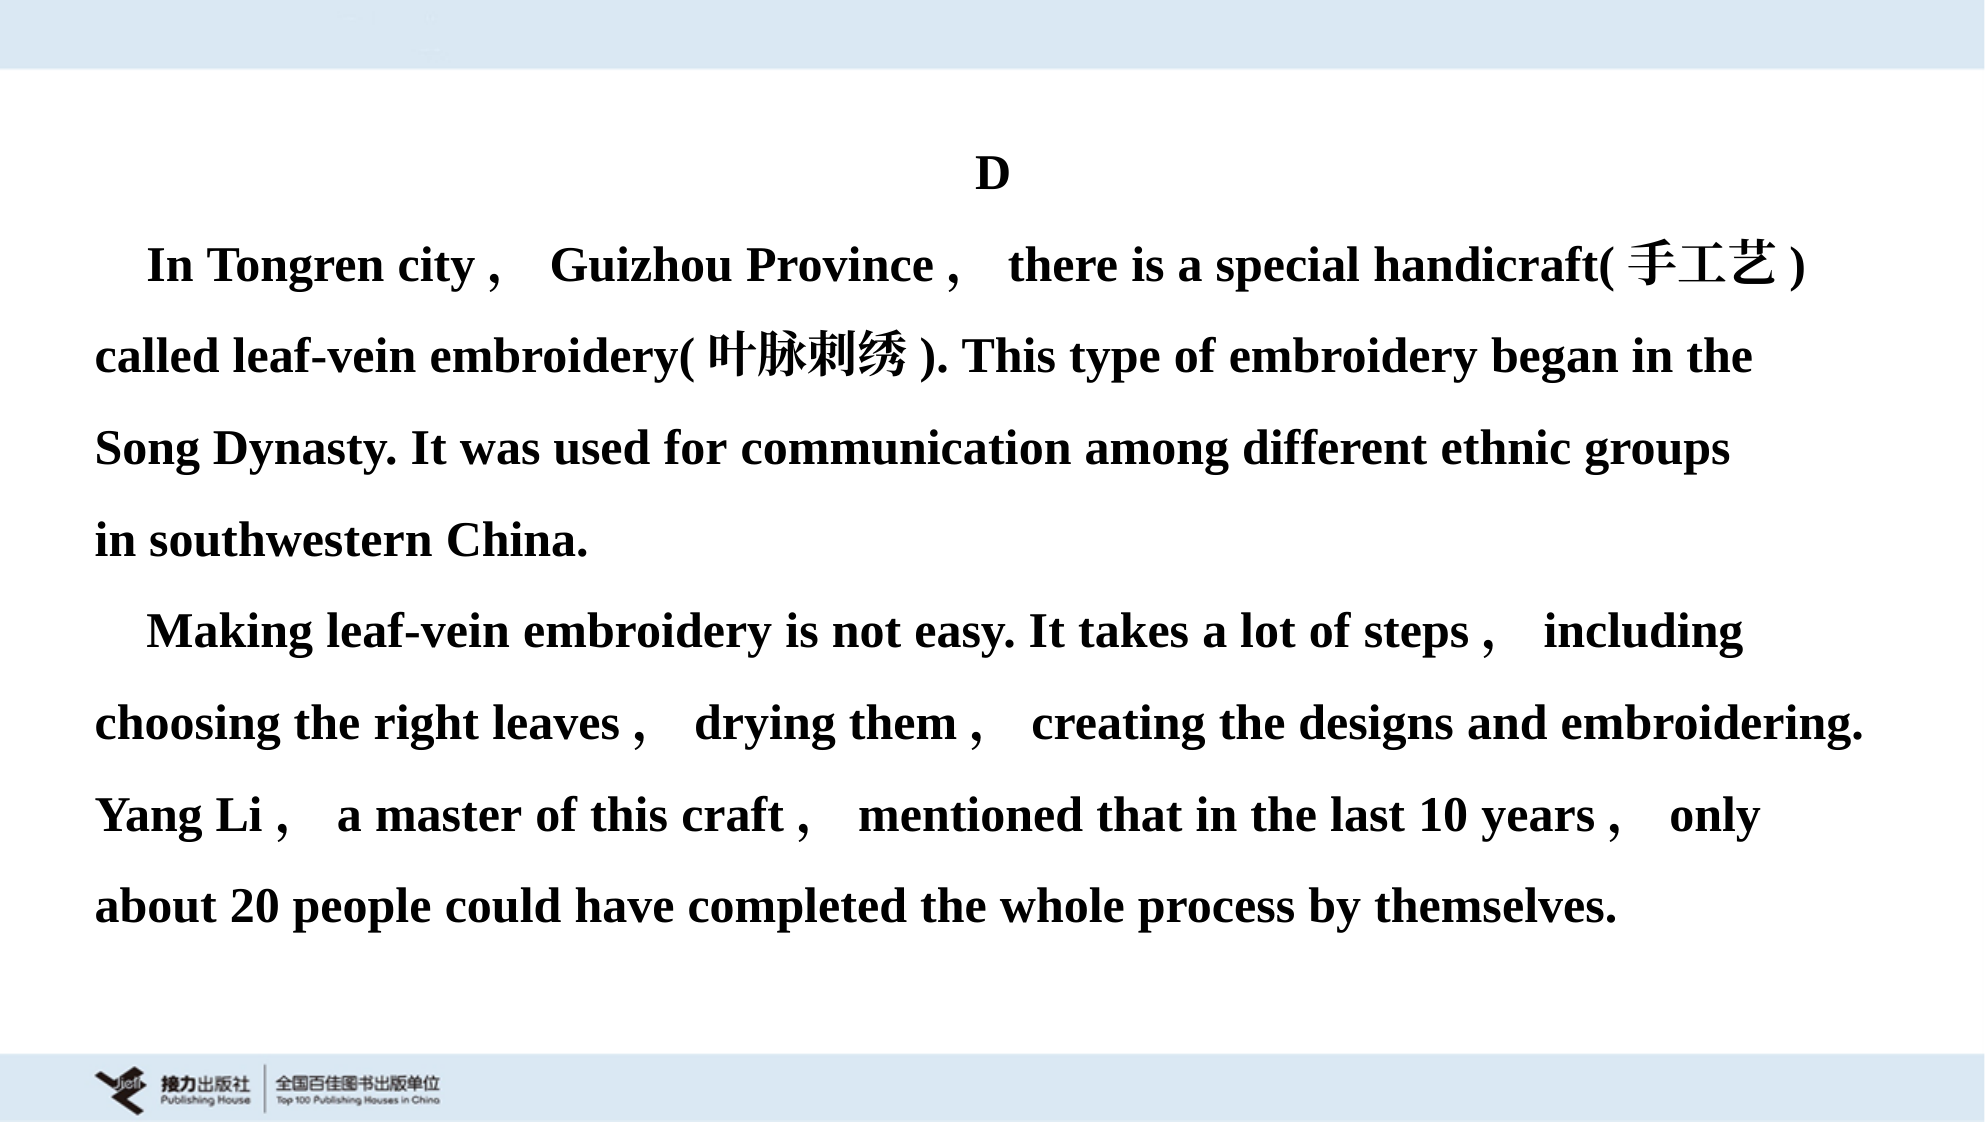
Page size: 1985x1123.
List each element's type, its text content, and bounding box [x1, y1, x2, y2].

picture [0, 0, 1985, 1122]
text_box D In Tongren city，Guizhou Province，there is a special handicraft(手工艺) called leaf-vein embroidery(叶脉刺绣). This type of embroidery began in the Song Dynasty. It was used for communication among different ethnic groups in southwestern China. Making leaf-vein embroidery is not easy. It takes a lot of steps，including choosing the right leaves，drying them，creating the designs and embroidering. Yang Li，a master of this craft，mentioned that in the last 10 years，only about 20 people could have completed the whole process by themselves. [94, 107, 1892, 1025]
